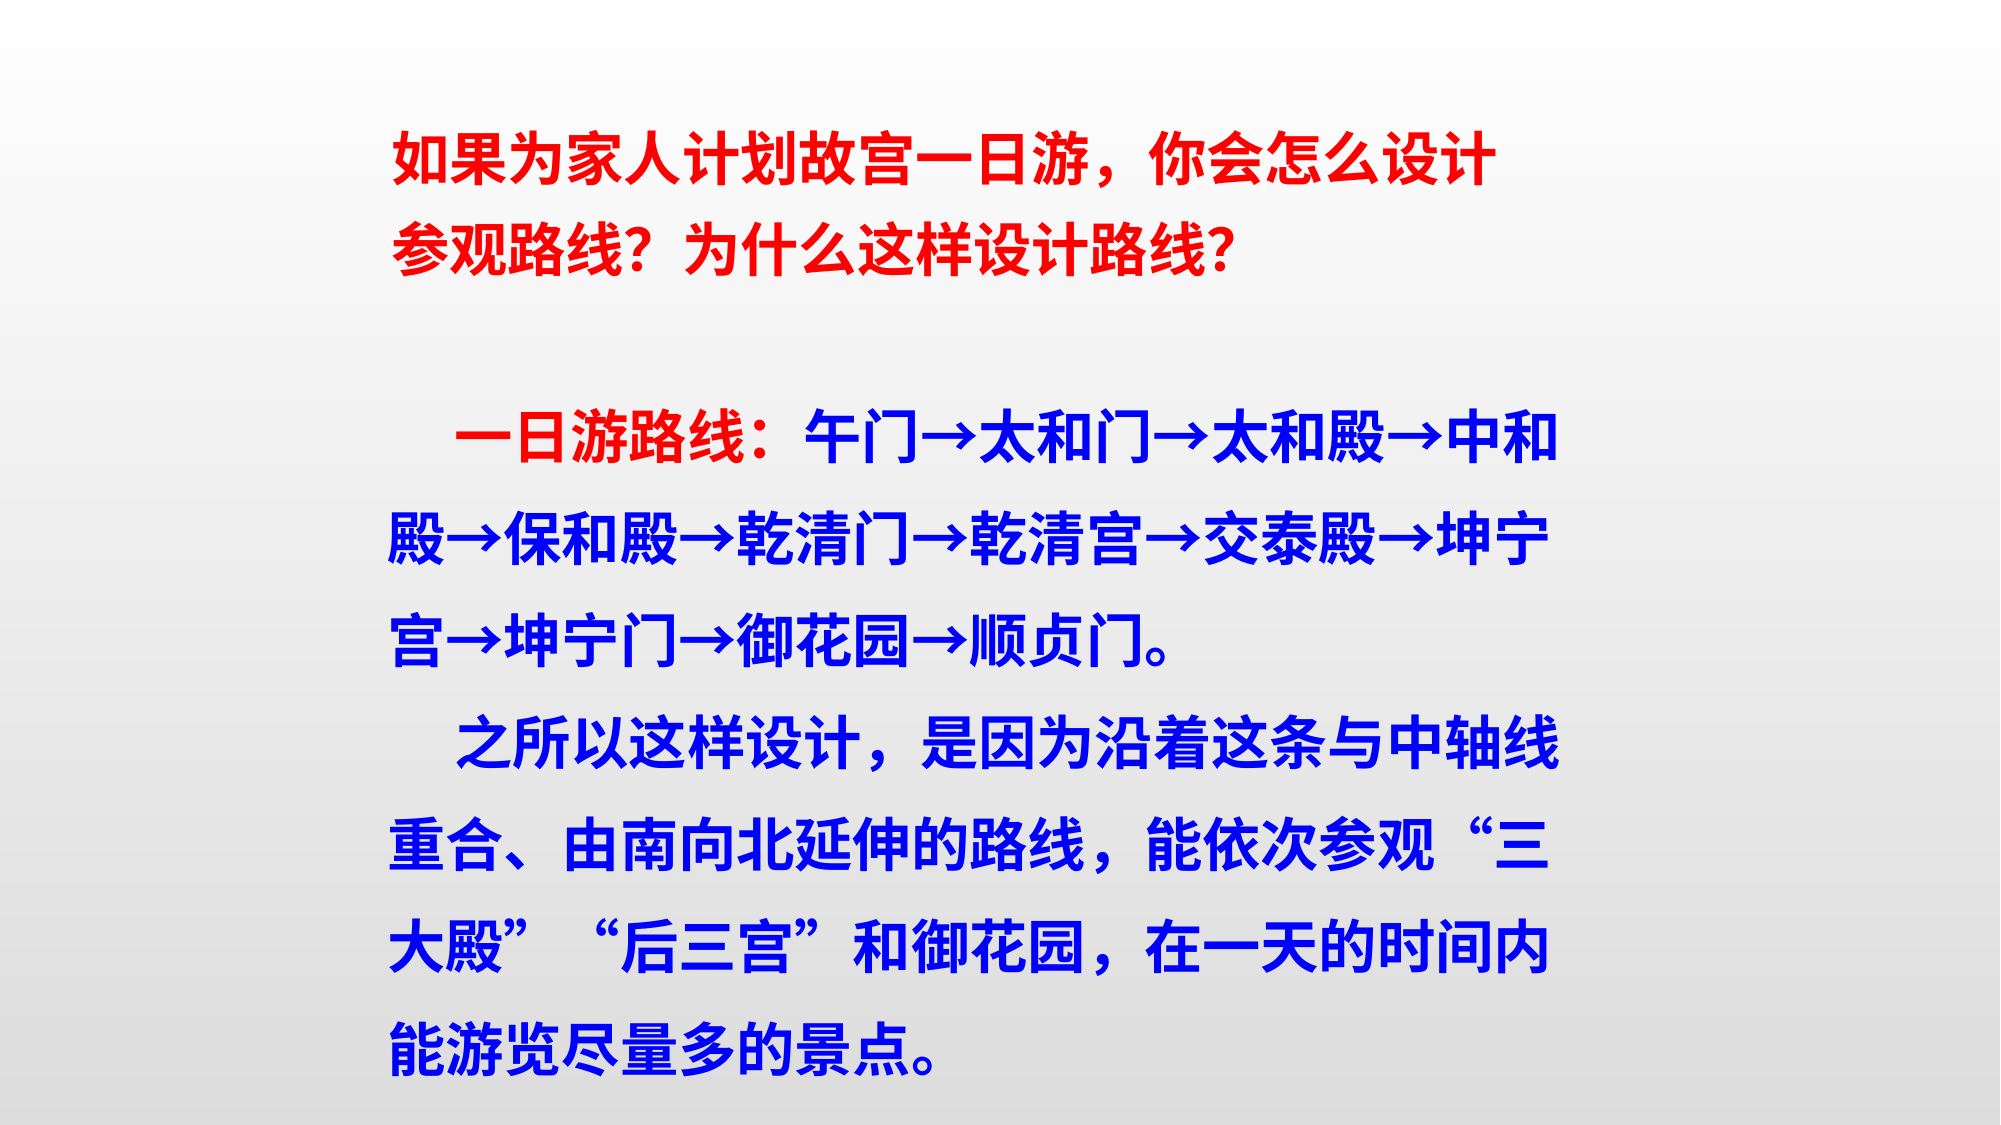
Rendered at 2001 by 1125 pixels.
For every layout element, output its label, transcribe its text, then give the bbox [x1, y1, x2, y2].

text_box 一日游路线：午门→太和门→太和殿→中和殿→保和殿→乾清门→乾清宫→交泰殿→坤宁宫→坤宁门→御花园→顺贞门。 之所以这样设计，是因为沿着这条与中轴线重合、由南向北延伸的路线，能依次参观“三大殿”“后三宫”和御花园，在一天的时间内能游览尽量多的景点。 [372, 360, 1583, 1091]
text_box 如果为家人计划故宫一日游，你会怎么设计参观路线？为什么这样设计路线？ [376, 93, 1552, 291]
